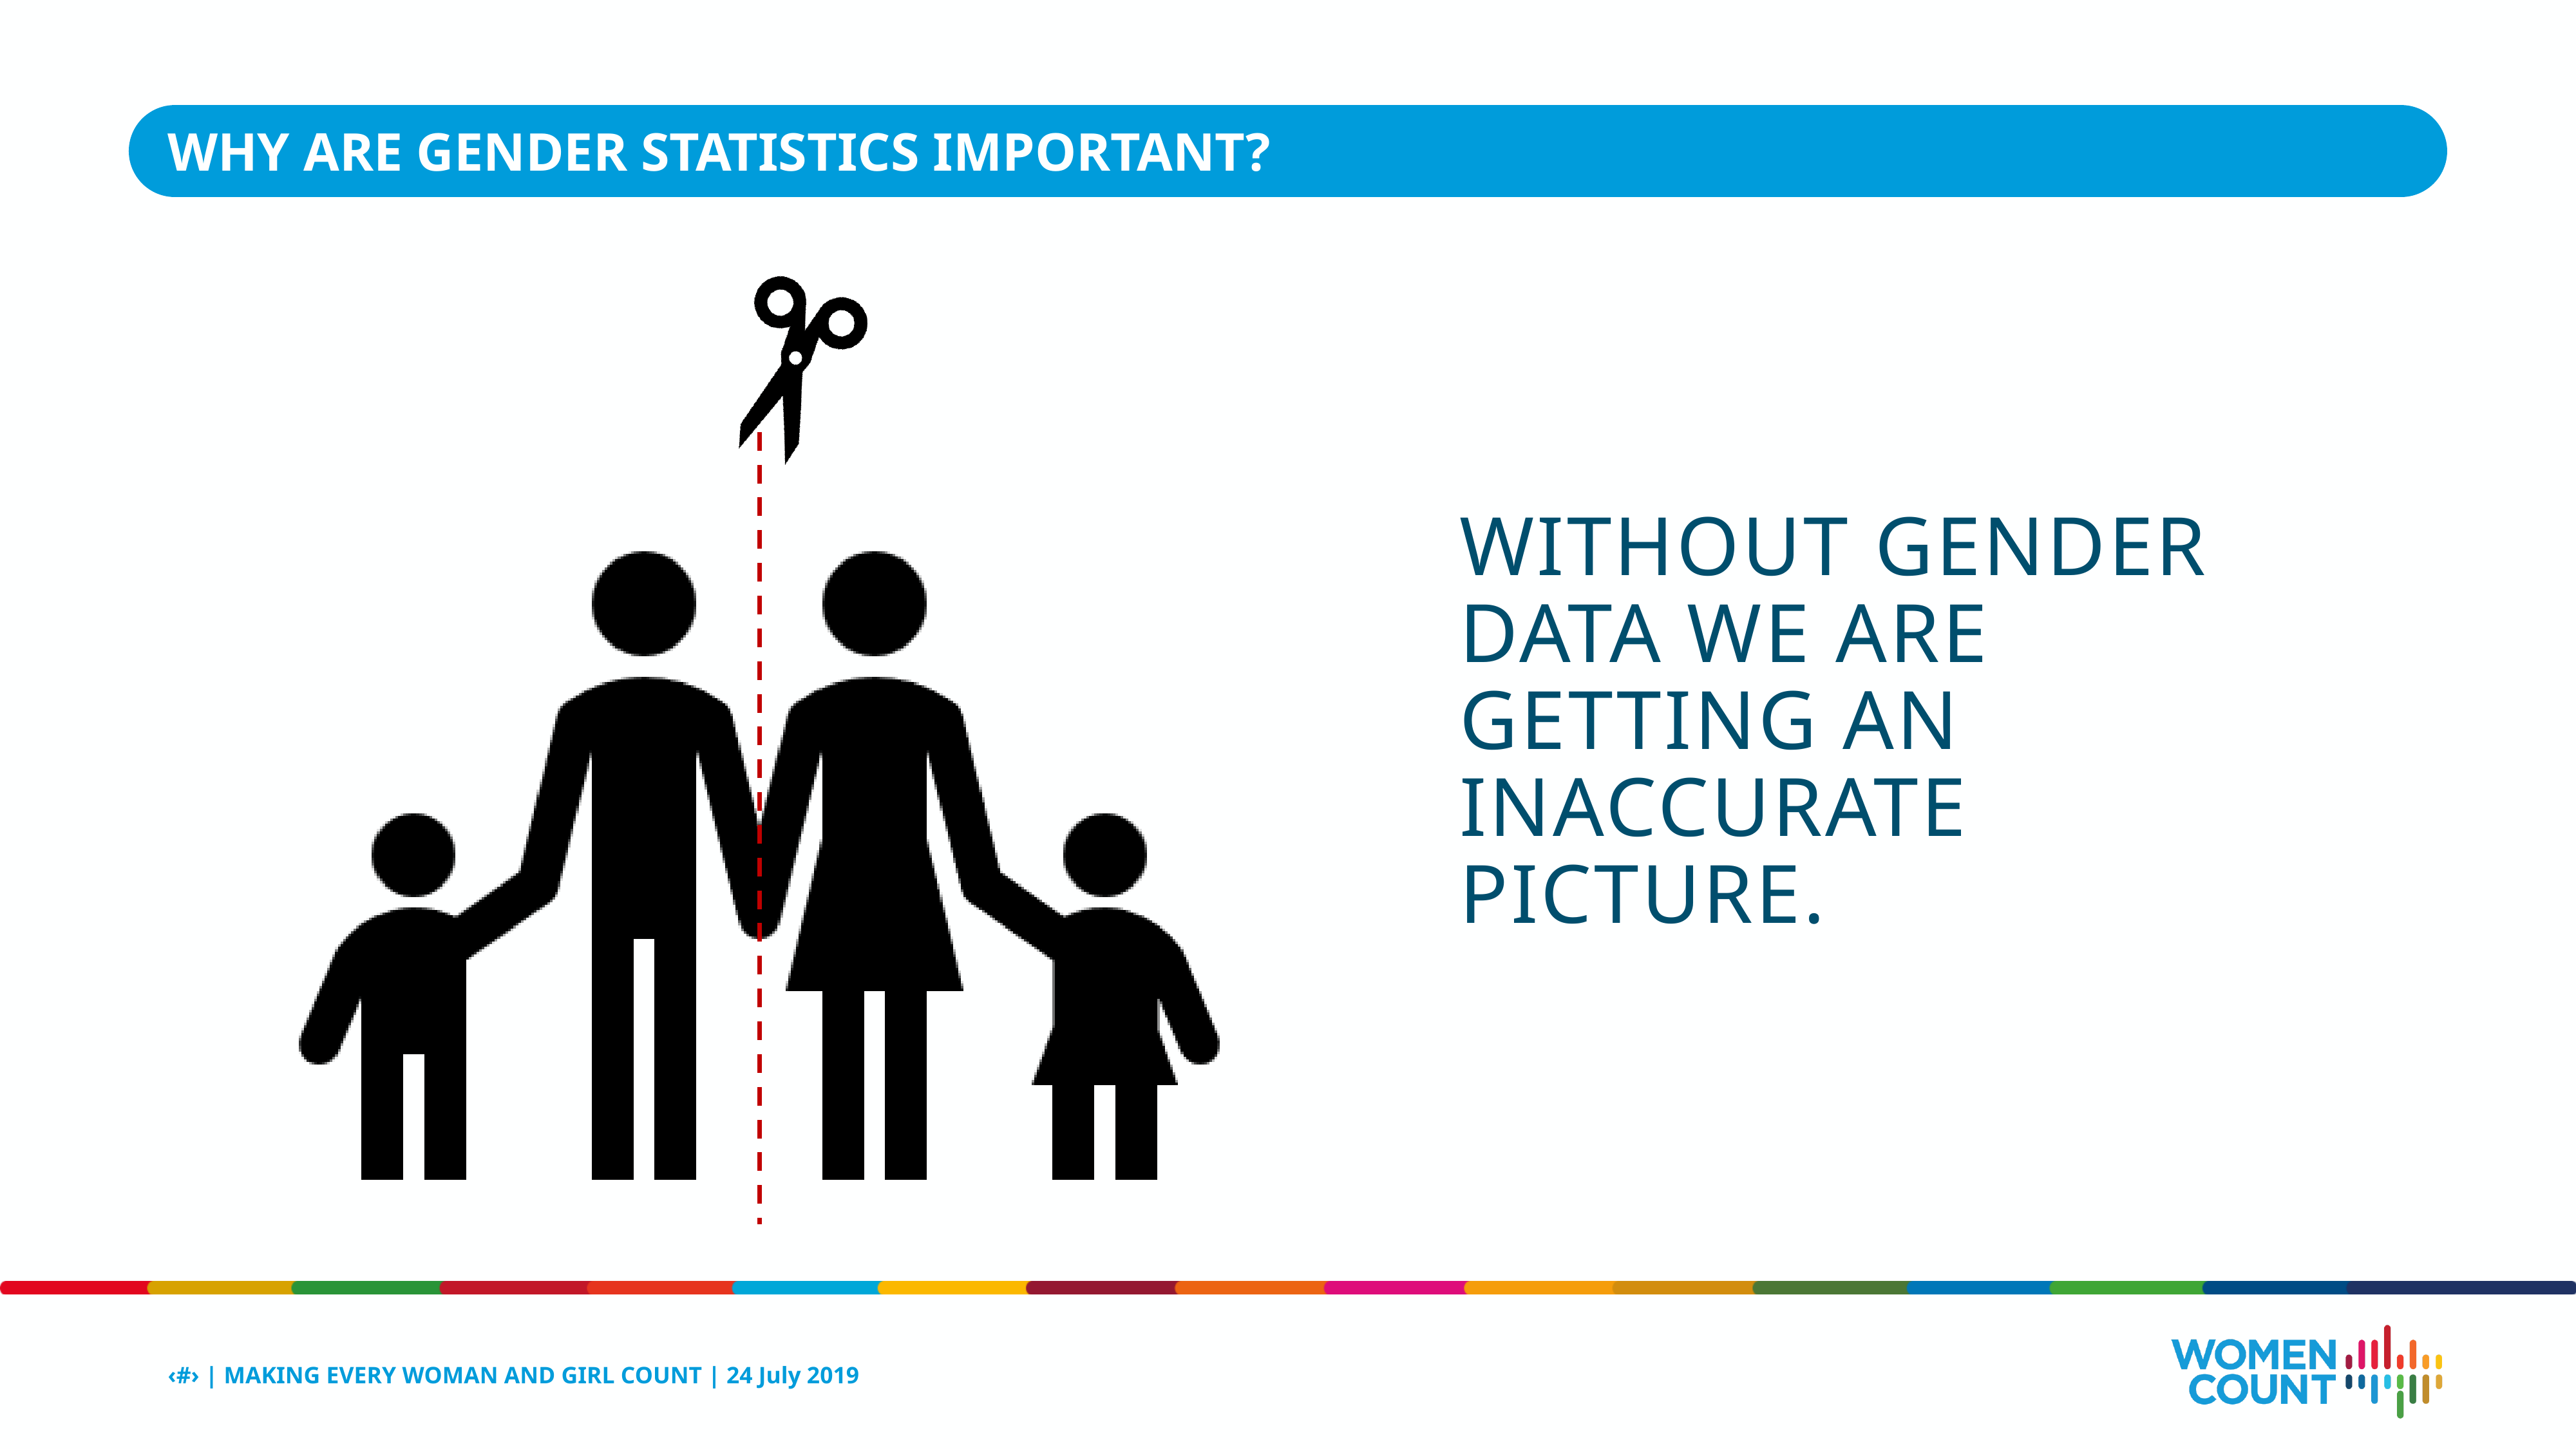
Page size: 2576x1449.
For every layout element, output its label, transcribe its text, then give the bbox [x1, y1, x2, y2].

list WHY ARE GENDER STATISTICS IMPORTANT? [167, 119, 2411, 182]
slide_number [167, 1360, 1542, 1388]
text_box Without gender data we are getting an inaccurate picture. [1440, 496, 2358, 1241]
picture [257, 224, 1262, 1368]
